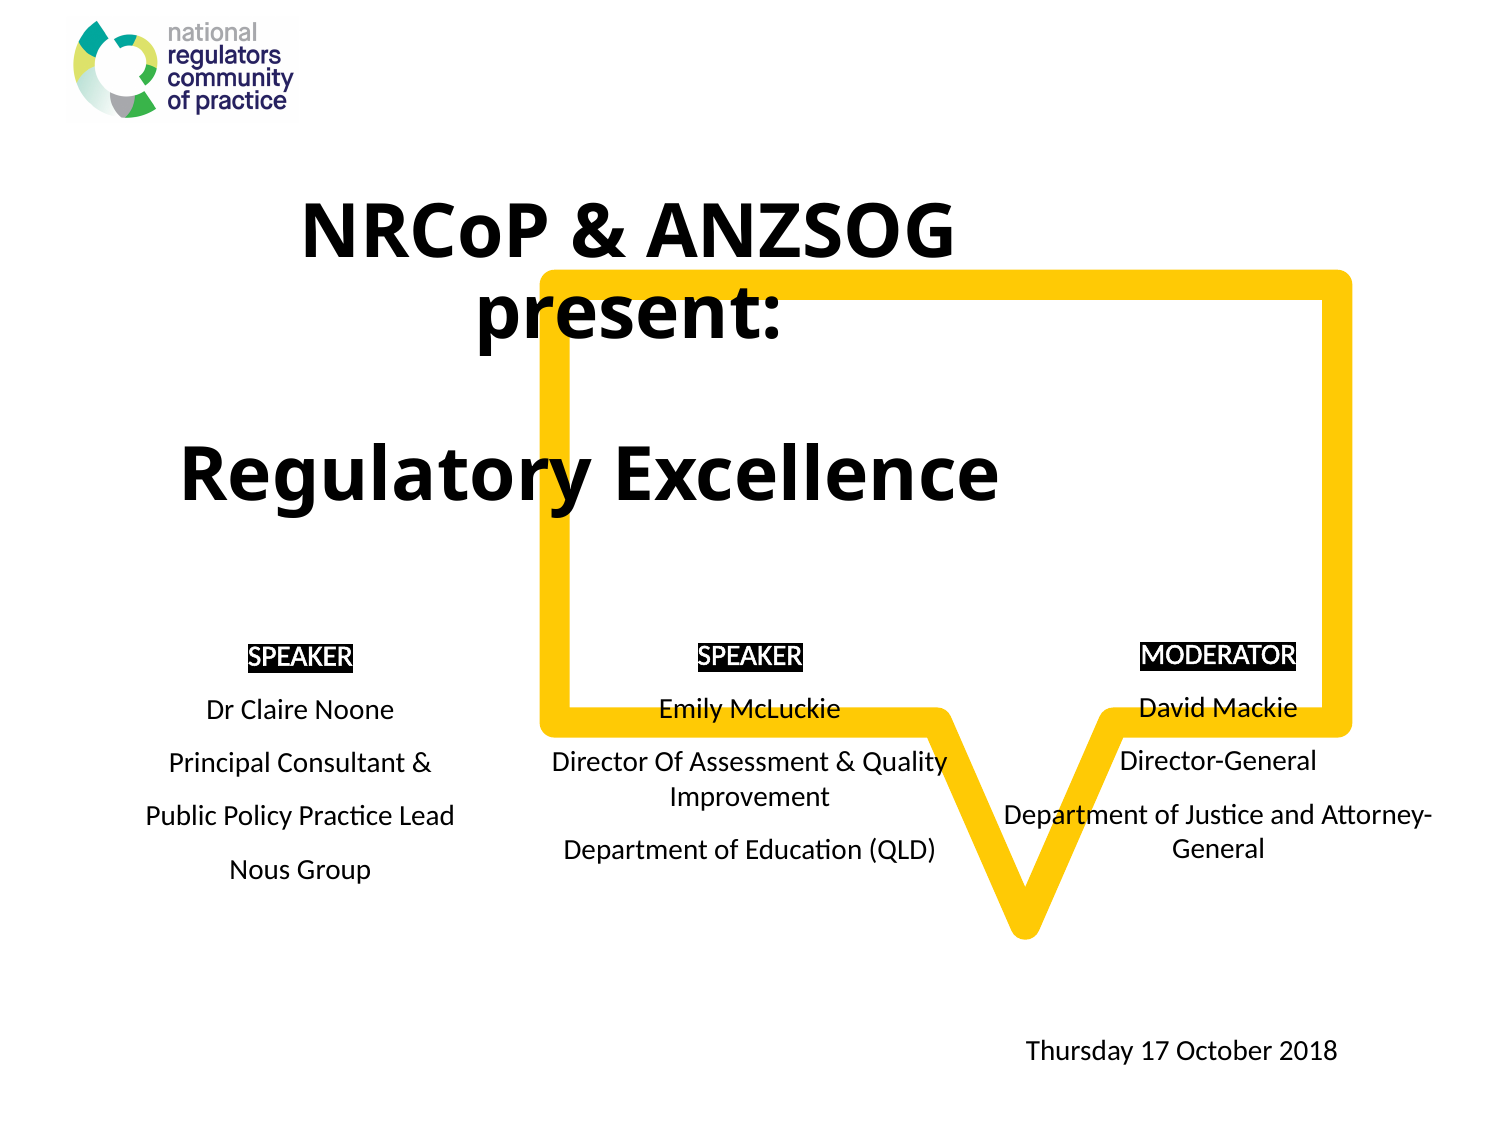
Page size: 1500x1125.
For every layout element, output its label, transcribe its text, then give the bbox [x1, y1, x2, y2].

text_box SPEAKER Emily McLuckie Director Of Assessment & Quality Improvement Department of Education (QLD) [515, 629, 984, 905]
text_box [64, 248, 1288, 542]
picture [65, 15, 299, 123]
text_box MODERATOR David Mackie Director-General Department of Justice and Attorney-General [984, 628, 1453, 905]
text_box SPEAKER Dr Claire Noone Principal Consultant & Public Policy Practice Lead Nous Group [66, 630, 515, 905]
text_box NRCoP & ANZSOG present: Regulatory Excellence [157, 398, 1100, 524]
text_box Thursday 17 October 2018 [923, 1025, 1441, 1095]
